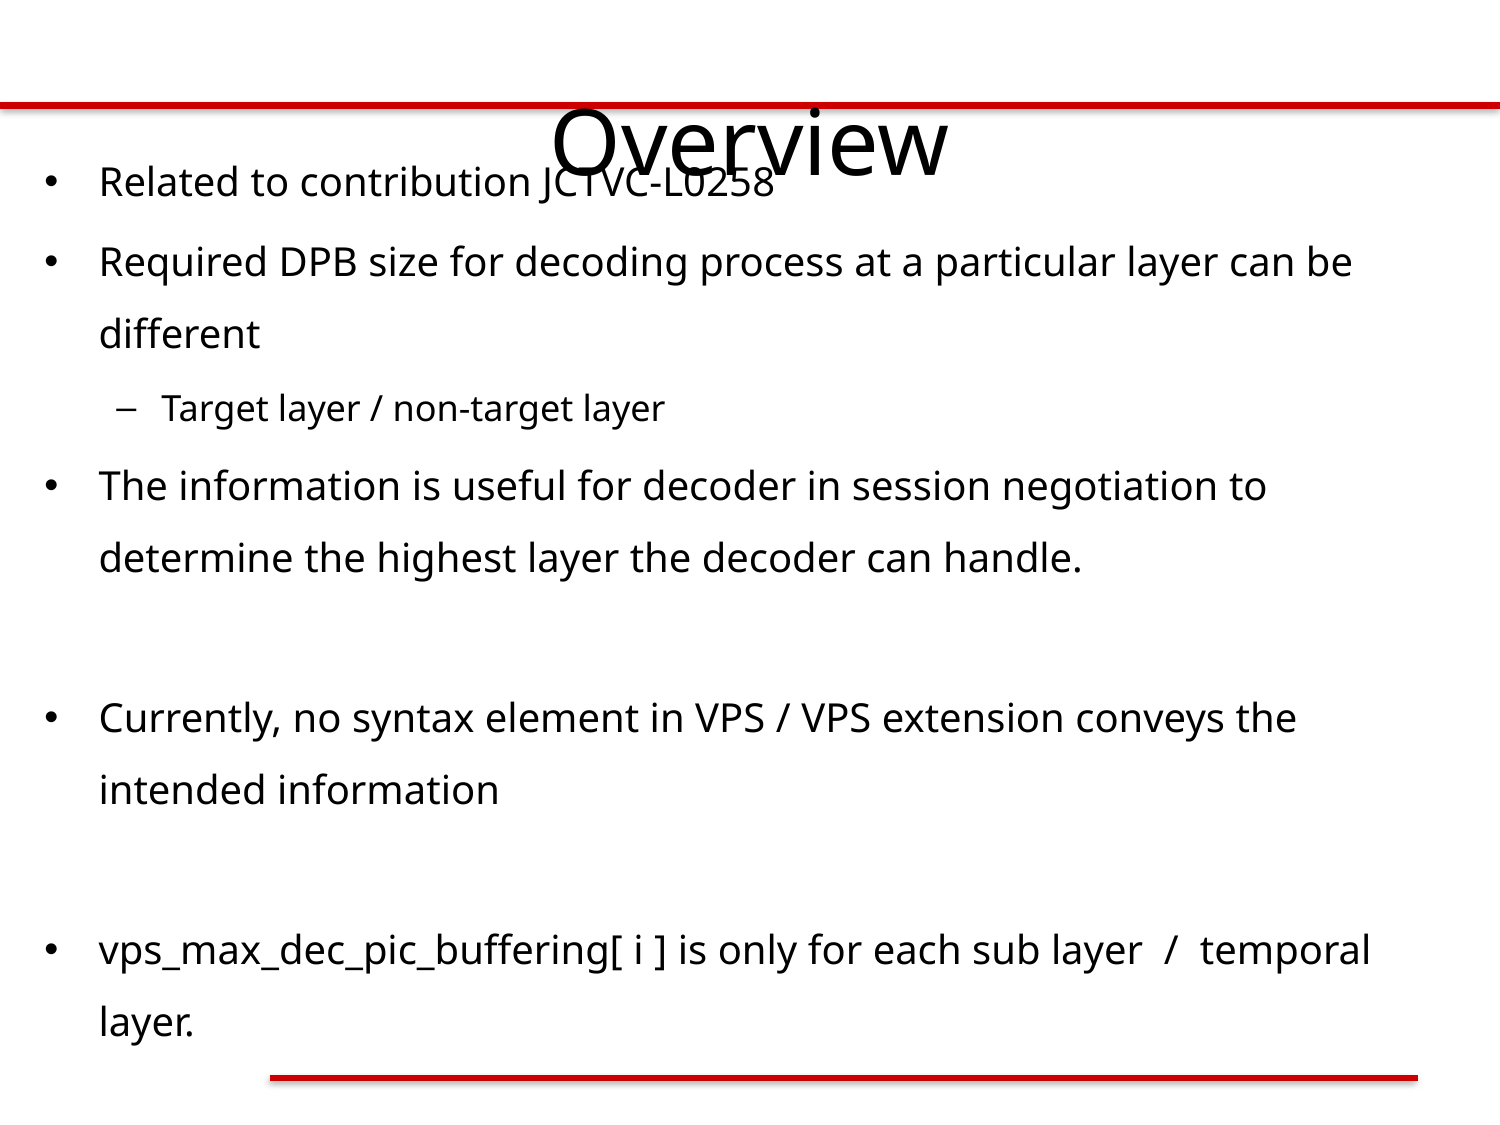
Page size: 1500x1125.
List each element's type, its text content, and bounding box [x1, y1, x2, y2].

title Overview [74, 44, 1426, 125]
list Related to contribution JCTVC-L0258 Required DPB size for decoding process at a particular layer can be different Target layer / non-target layer The information is useful for decoder in session negotiation to determine the highest layer the decoder can handle. Currently, no syntax element in VPS / VPS extension conveys the intended information vps_max_dec_pic_buffering[ i ] is only for each sub layer / temporal layer. [29, 125, 1471, 1059]
